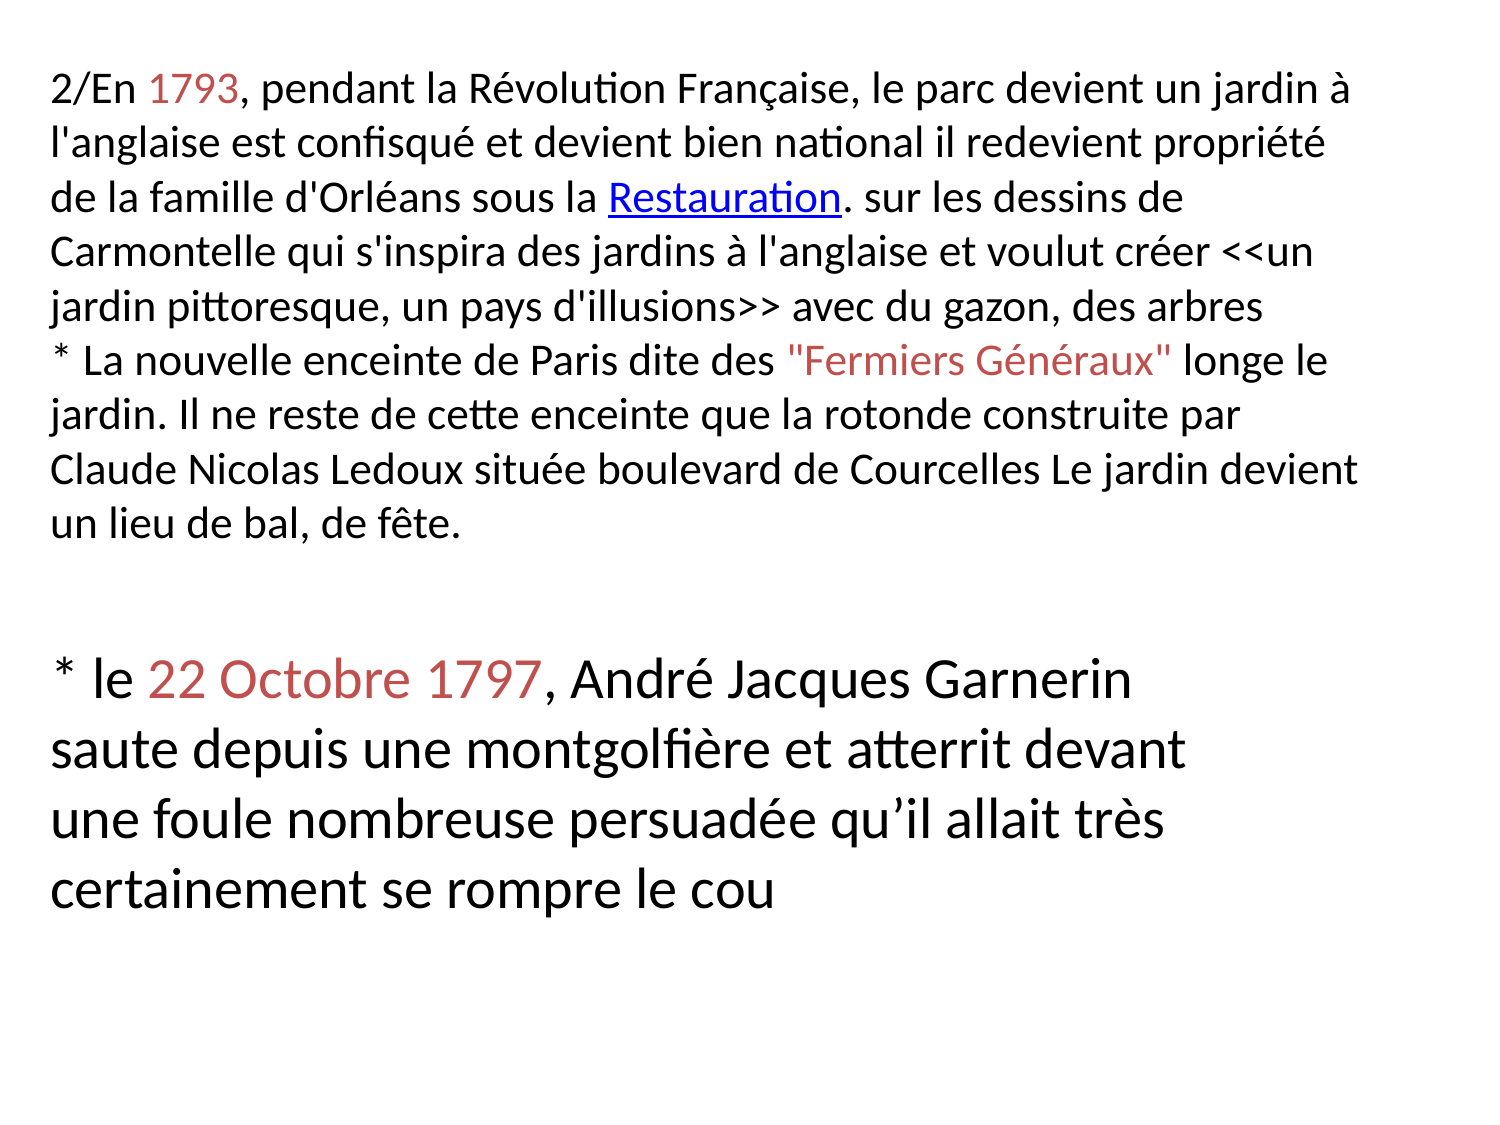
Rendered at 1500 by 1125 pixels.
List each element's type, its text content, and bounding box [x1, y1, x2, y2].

title 2/En 1793, pendant la Révolution Française, le parc devient un jardin à l'anglaise est confisqué et devient bien national il redevient propriété de la famille d'Orléans sous la Restauration. sur les dessins de Carmontelle qui s'inspira des jardins à l'anglaise et voulut créer <<un jardin pittoresque, un pays d'illusions>> avec du gazon, des arbres * La nouvelle enceinte de Paris dite des "Fermiers Généraux" longe le jardin. Il ne reste de cette enceinte que la rotonde construite par Claude Nicolas Ledoux située boulevard de Courcelles Le jardin devient un lieu de bal, de fête. [35, 46, 1388, 668]
subtitle * le 22 Octobre 1797, André Jacques Garnerin saute depuis une montgolfière et atterrit devant une foule nombreuse persuadée qu’il allait très certainement se rompre le cou [35, 632, 1275, 1043]
